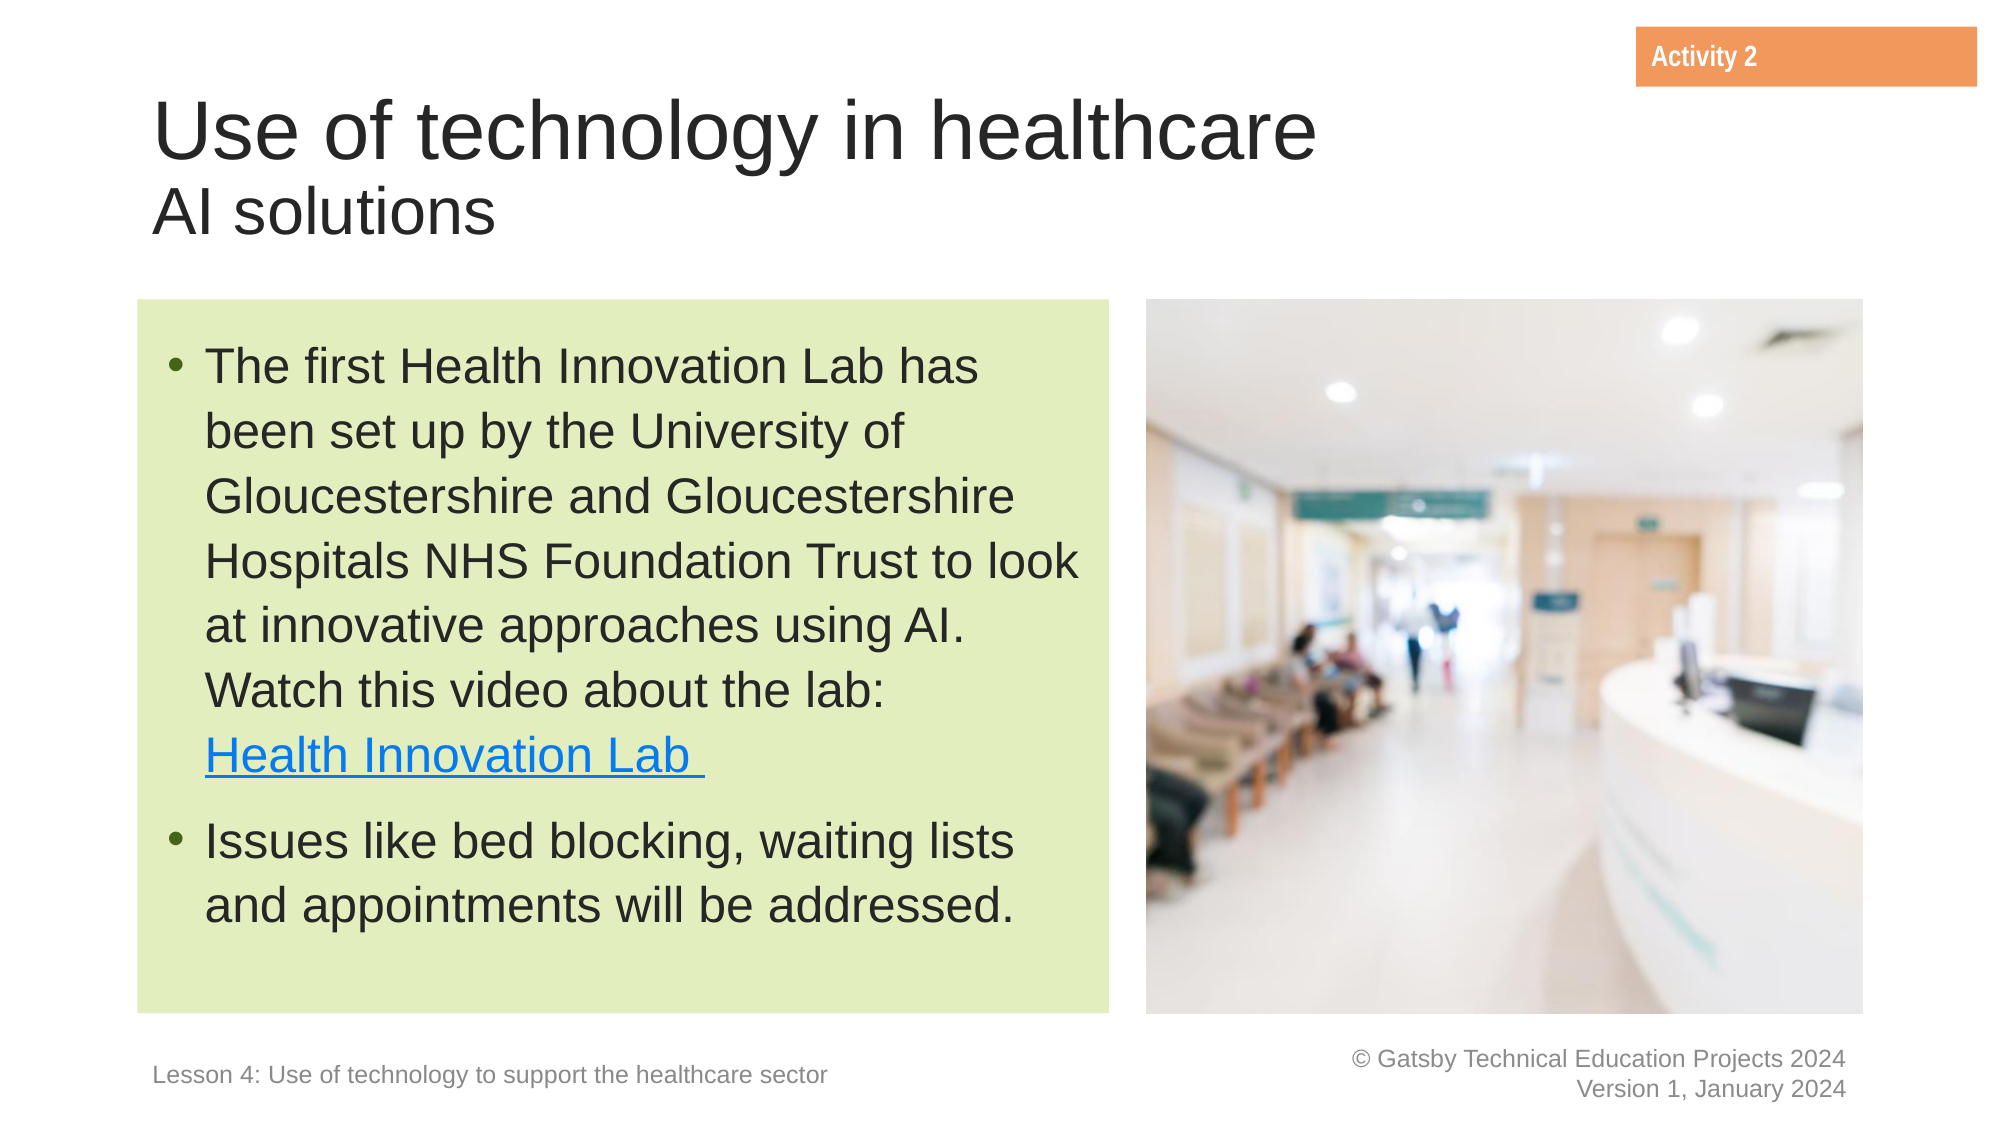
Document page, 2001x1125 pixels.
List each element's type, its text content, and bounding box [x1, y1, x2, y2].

picture [1146, 299, 1863, 1014]
title Use of technology in healthcare AI solutions [137, 59, 1863, 278]
list Activity 2 [1636, 26, 1978, 87]
list The first Health Innovation Lab has been set up by the University of Gloucestershire and Gloucestershire Hospitals NHS Foundation Trust to look at innovative approaches using AI​. Watch this video about the lab: Health Innovation Lab Issues like bed blocking, waiting lists and appointments will be addressed.​ ​ [137, 299, 1109, 1014]
list Lesson 4: Use of technology to support the healthcare sector [137, 1042, 973, 1103]
